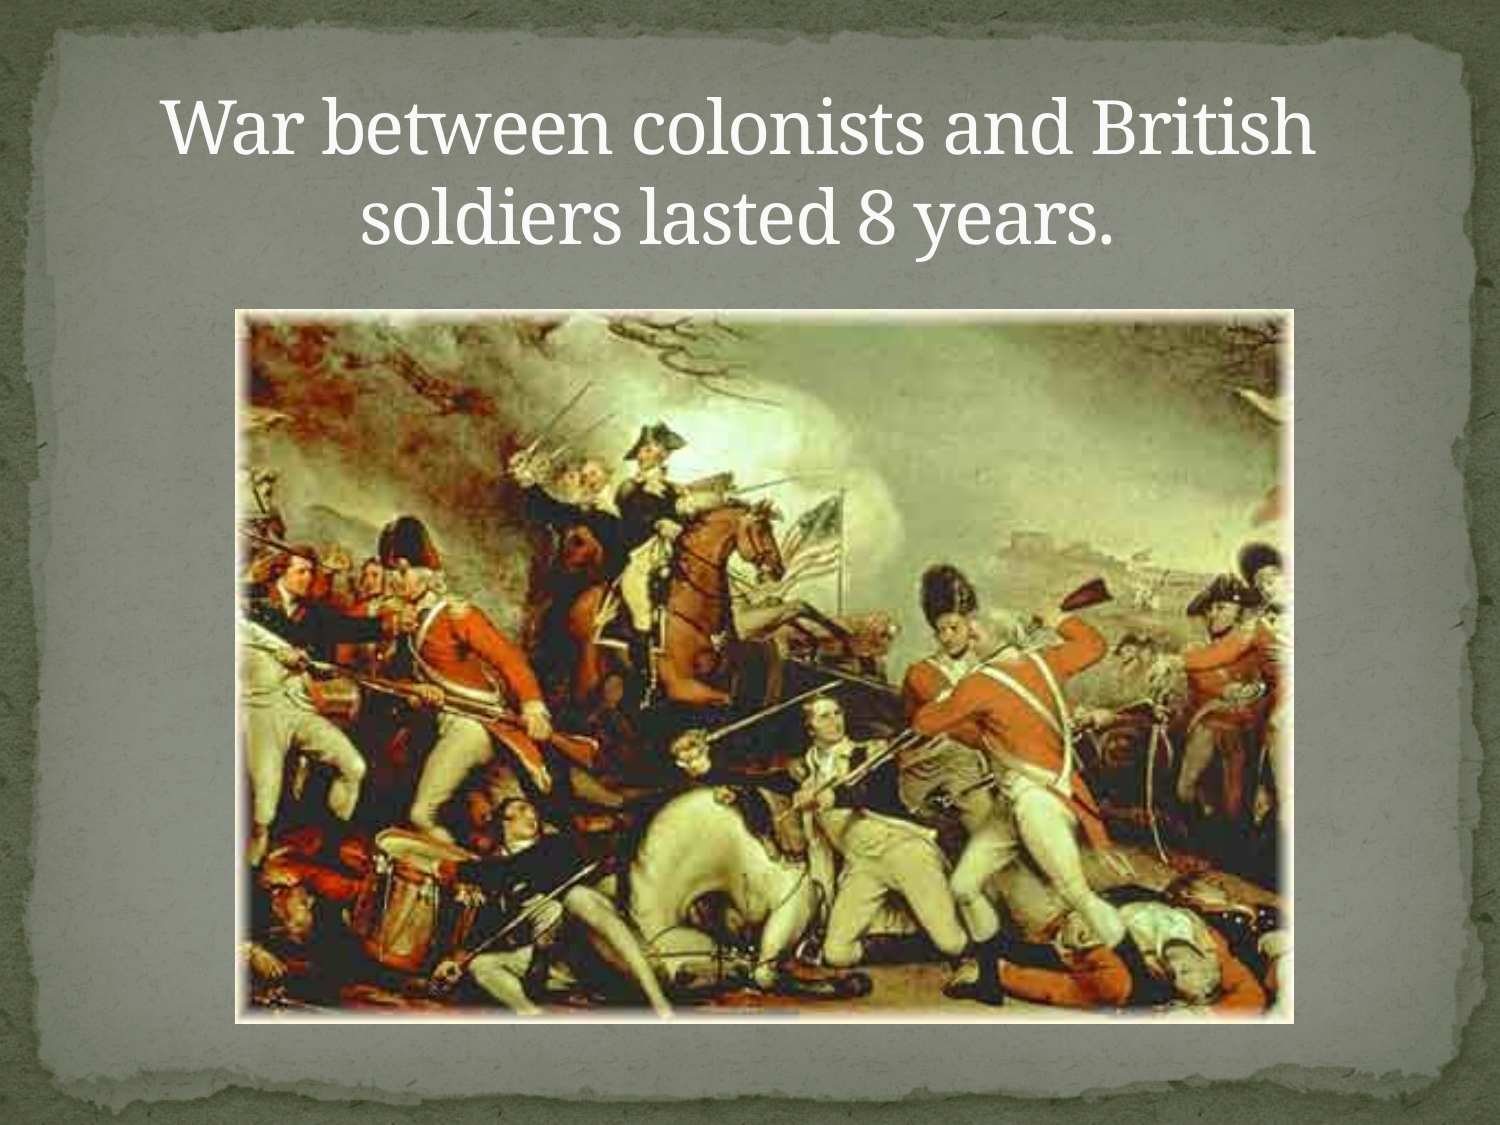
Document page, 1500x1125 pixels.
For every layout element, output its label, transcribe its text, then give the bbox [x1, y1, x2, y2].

picture [235, 309, 1294, 1024]
title War between colonists and British soldiers lasted 8 years. [100, 26, 1376, 268]
